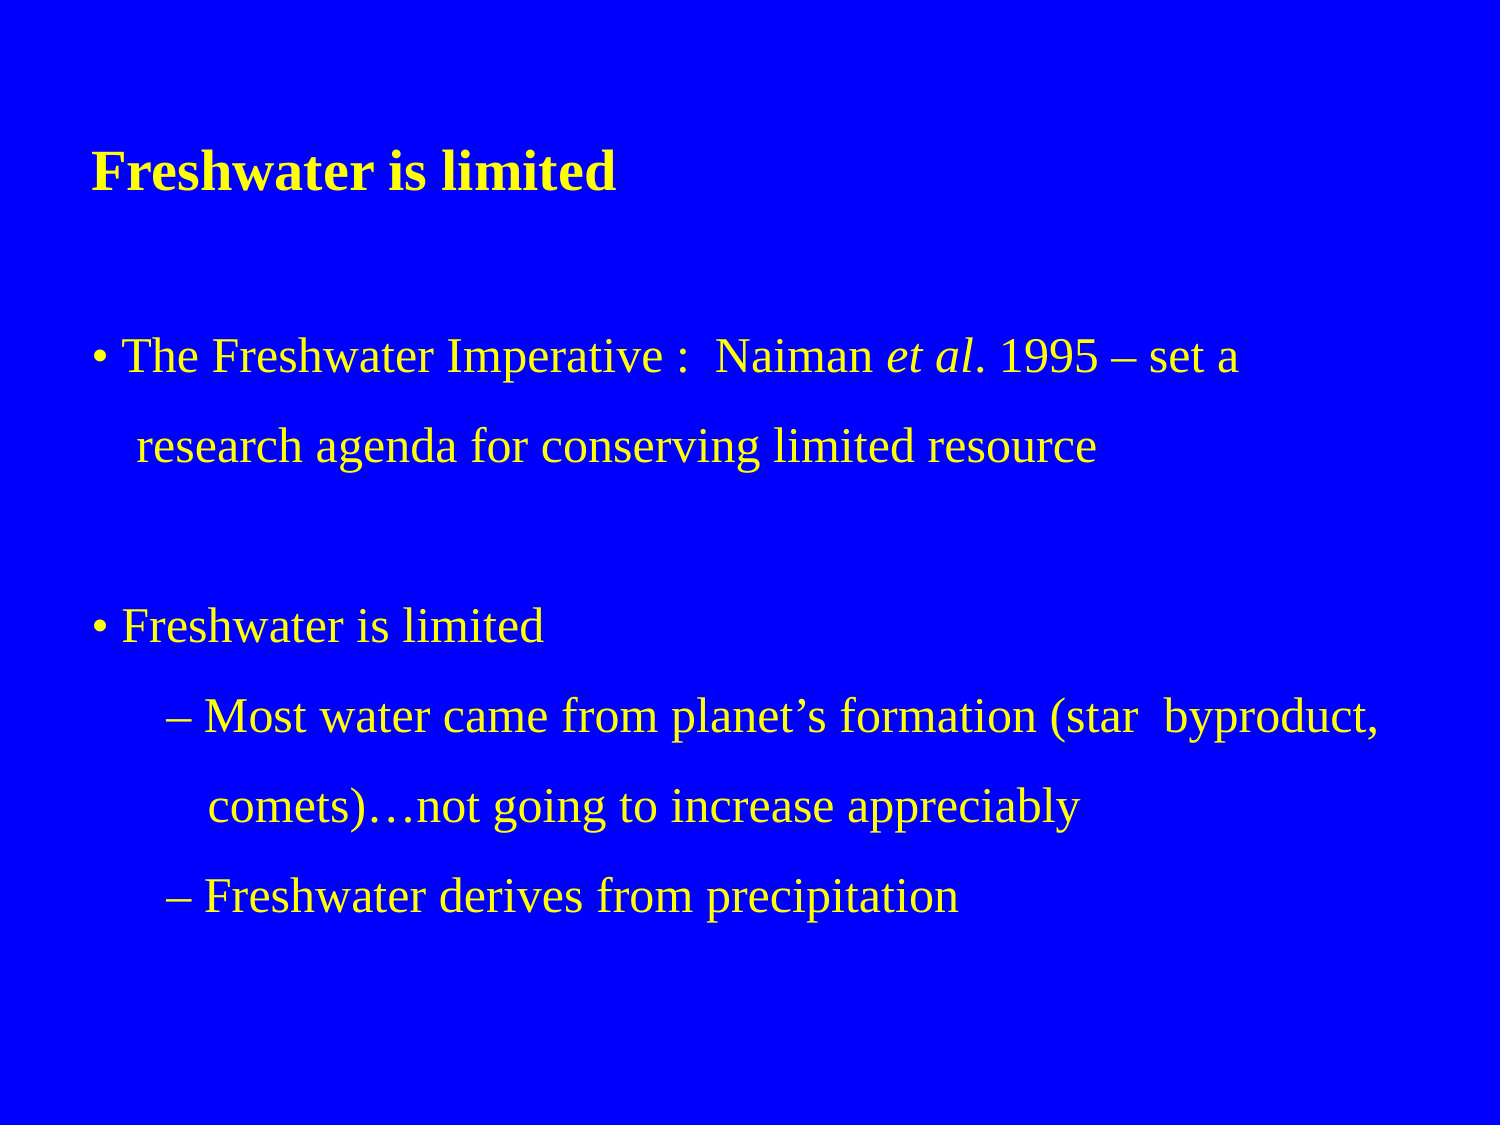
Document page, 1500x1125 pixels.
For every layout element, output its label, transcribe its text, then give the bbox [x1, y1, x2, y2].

text_box Freshwater is limited • The Freshwater Imperative : Naiman et al. 1995 – set a research agenda for conserving limited resource • Freshwater is limited – Most water came from planet’s formation (star byproduct, comets)…not going to increase appreciably – Freshwater derives from precipitation [76, 90, 1424, 930]
